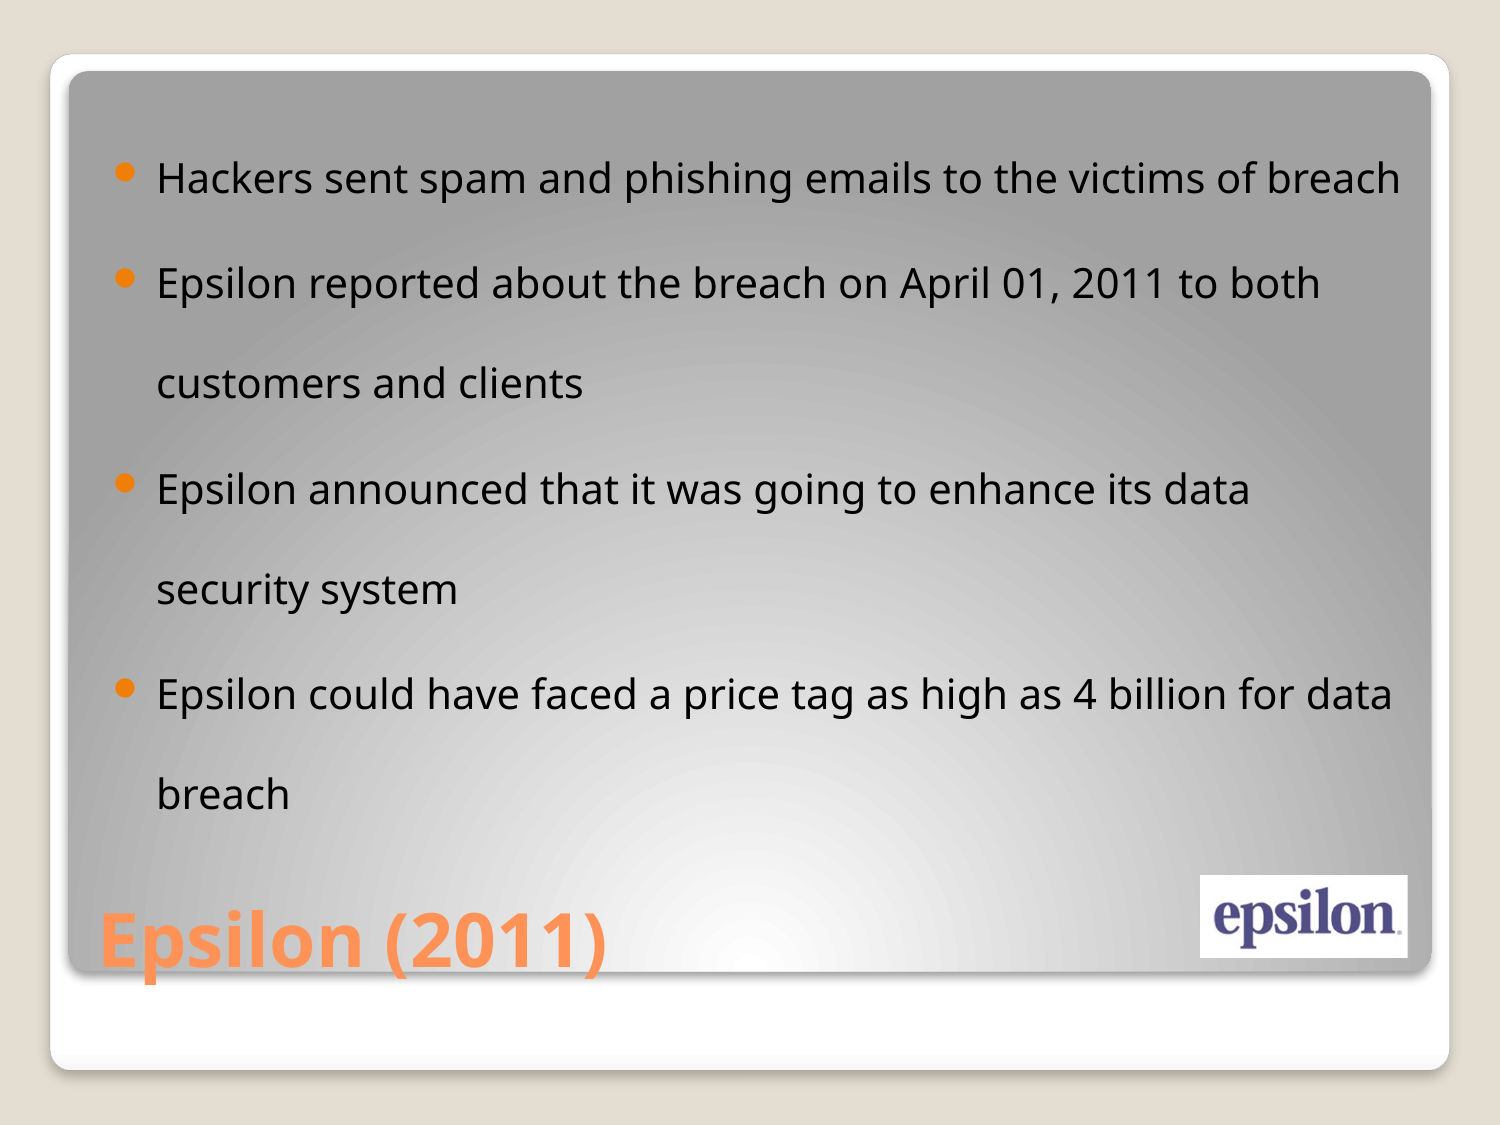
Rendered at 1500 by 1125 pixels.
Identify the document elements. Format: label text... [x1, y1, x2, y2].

picture [1199, 874, 1408, 958]
list Hackers sent spam and phishing emails to the victims of breach Epsilon reported about the breach on April 01, 2011 to both customers and clients Epsilon announced that it was going to enhance its data security system Epsilon could have faced a price tag as high as 4 billion for data breach [82, 86, 1425, 888]
title Epsilon (2011) [82, 888, 1425, 990]
